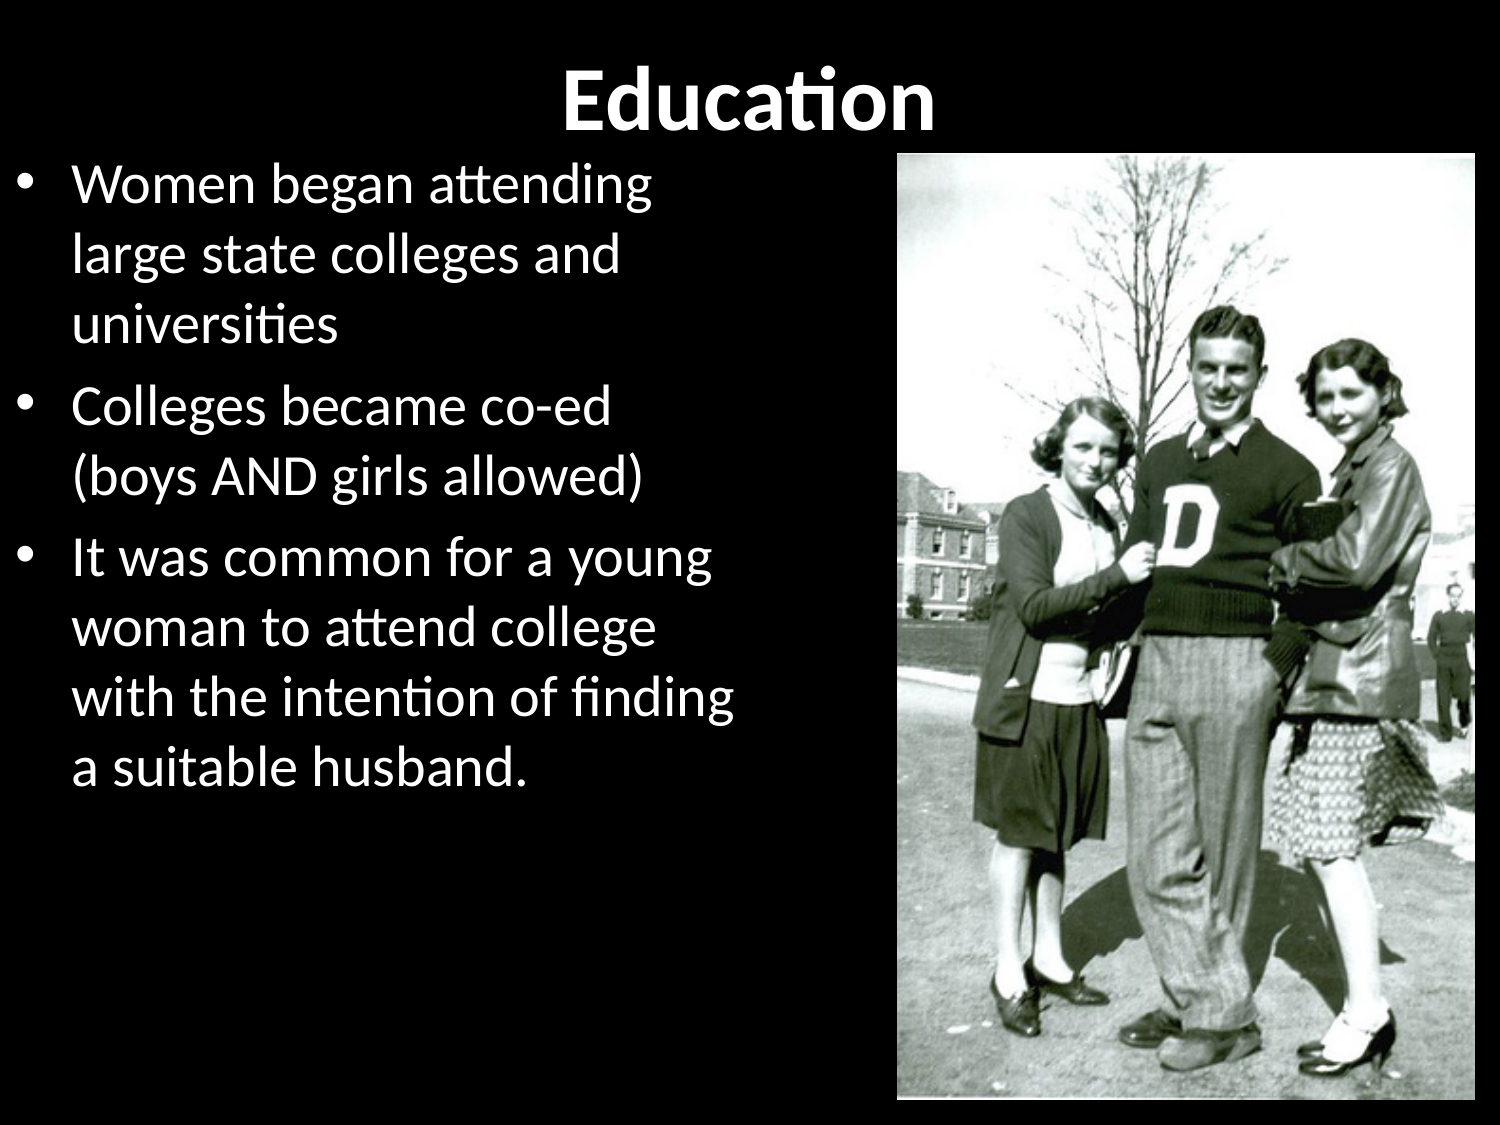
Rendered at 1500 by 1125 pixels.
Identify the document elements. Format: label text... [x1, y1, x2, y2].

picture [897, 153, 1476, 1101]
list Women began attending large state colleges and universities Colleges became co-ed (boys AND girls allowed) It was common for a young woman to attend college with the intention of finding a suitable husband. [0, 137, 763, 1063]
title Education [75, 0, 1425, 188]
